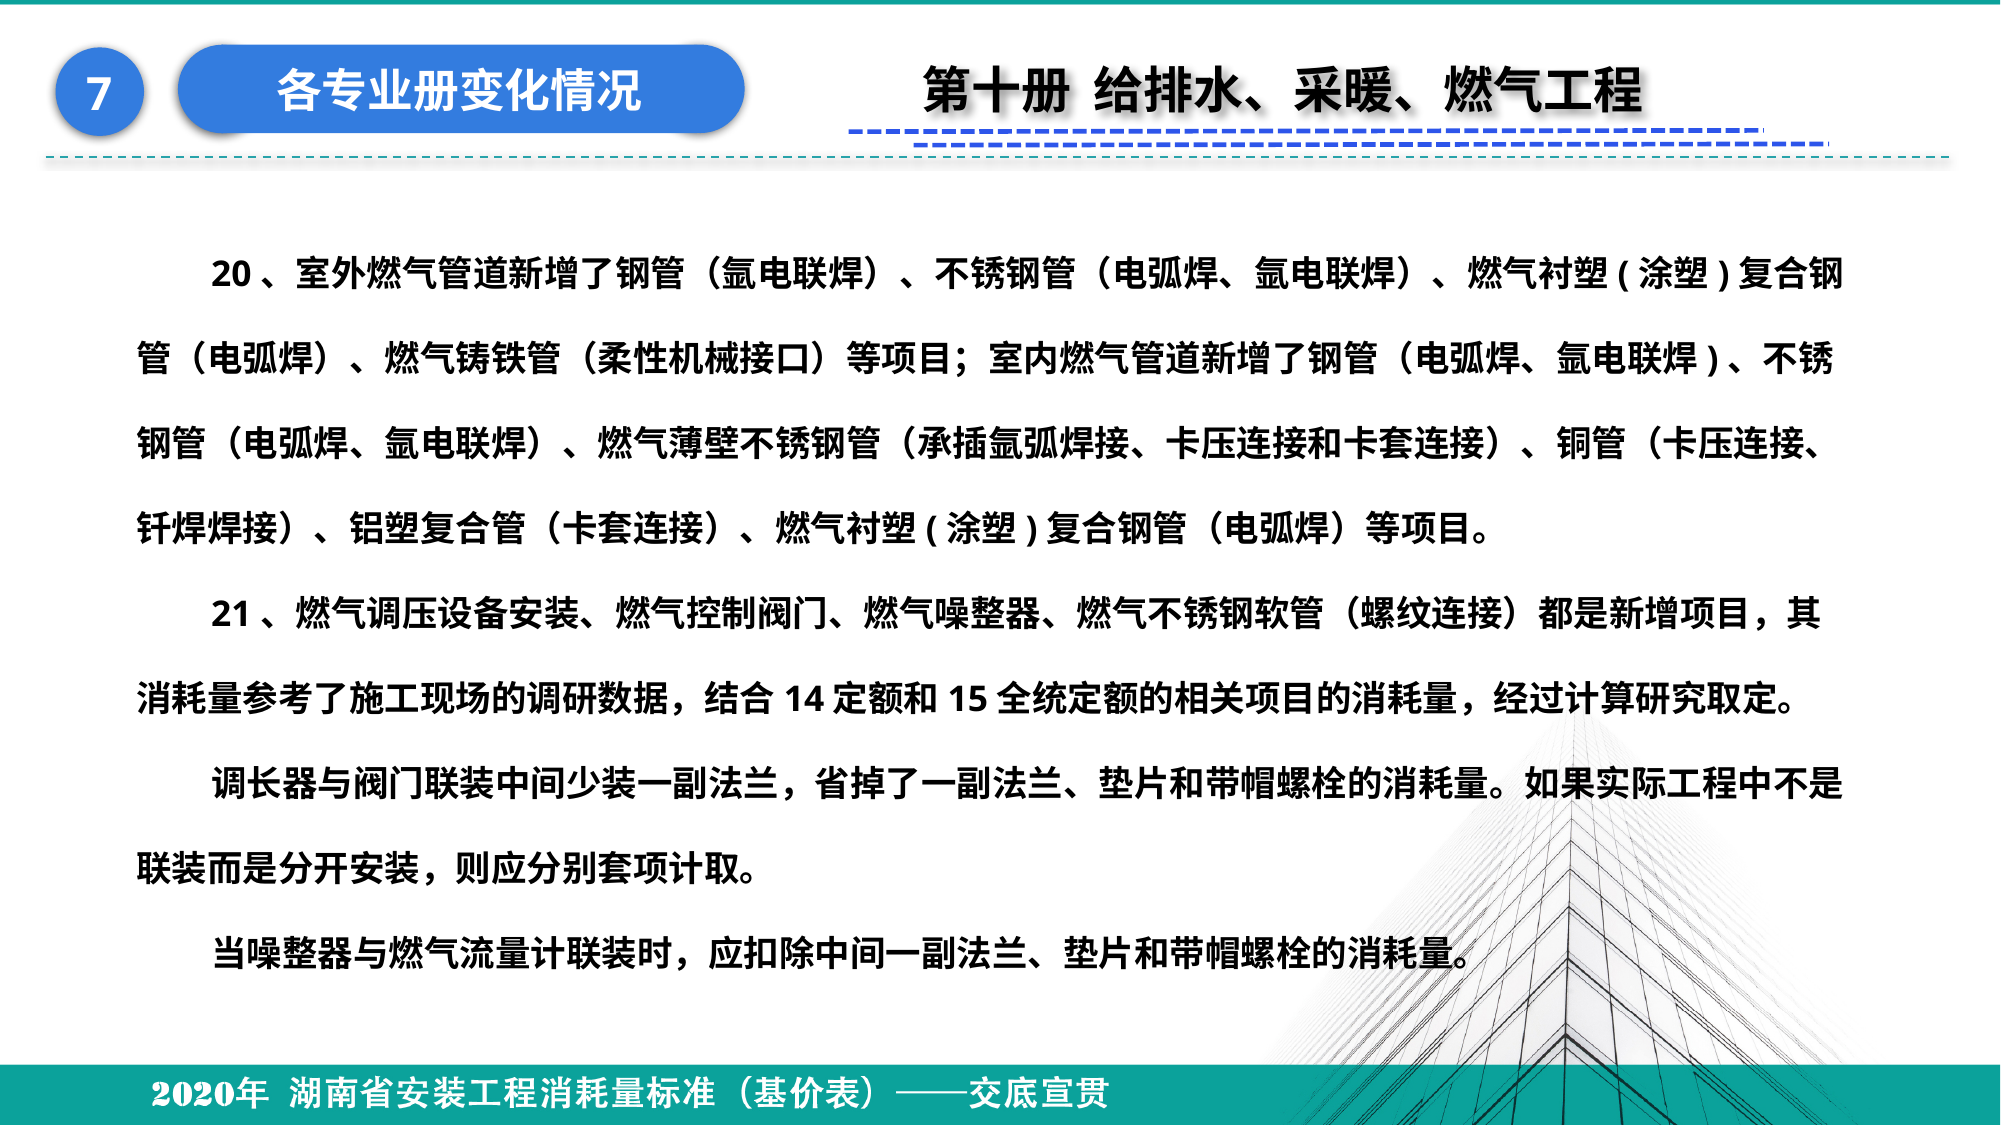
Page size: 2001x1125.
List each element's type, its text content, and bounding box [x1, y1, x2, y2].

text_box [45, 44, 1955, 158]
text_box 20、室外燃气管道新增了钢管（氩电联焊）、不锈钢管（电弧焊、氩电联焊）、燃气衬塑(涂塑)复合钢管（电弧焊）、燃气铸铁管（柔性机械接口）等项目；室内燃气管道新增了钢管（电弧焊、氩电联焊)、不锈钢管（电弧焊、氩电联焊）、燃气薄壁不锈钢管（承插氩弧焊接、卡压连接和卡套连接）、铜管（卡压连接、钎焊焊接）、铝塑复合管（卡套连接）、燃气衬塑(涂塑)复合钢管（电弧焊）等项目。 21、燃气调压设备安装、燃气控制阀门、燃气噪整器、燃气不锈钢软管（螺纹连接）都是新增项目，其消耗量参考了施工现场的调研数据，结合14定额和15全统定额的相关项目的消耗量，经过计算研究取定。 调长器与阀门联装中间少装一副法兰，省掉了一副法兰、垫片和带帽螺栓的消耗量。如果实际工程中不是联装而是分开安装，则应分别套项计取。 当噪整器与燃气流量计联装时，应扣除中间一副法兰、垫片和带帽螺栓的消耗量。 [121, 201, 1864, 982]
slide_number [1918, 0, 2000, 52]
picture [0, 0, 2001, 1125]
